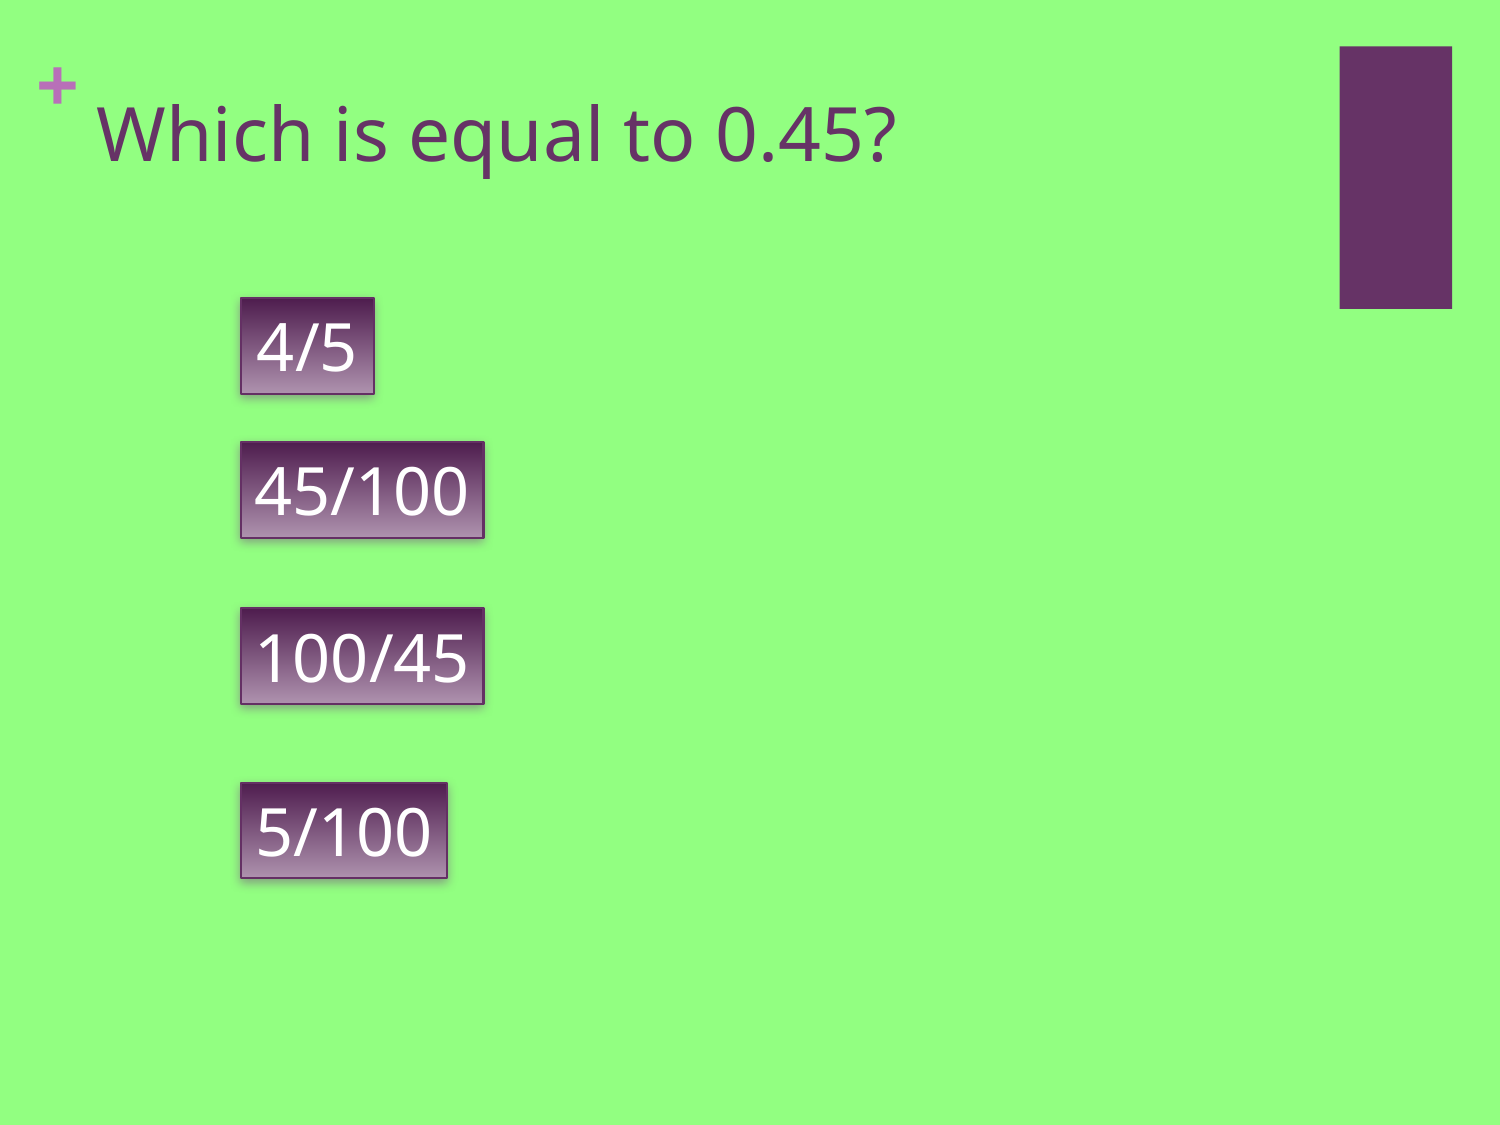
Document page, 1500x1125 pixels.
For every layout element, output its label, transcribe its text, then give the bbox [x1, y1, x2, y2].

text_box 45/100 [239, 441, 486, 537]
title Which is equal to 0.45? [81, 79, 1322, 263]
text_box 4/5 [242, 297, 374, 393]
text_box 5/100 [240, 782, 448, 878]
text_box 100/45 [239, 608, 486, 703]
